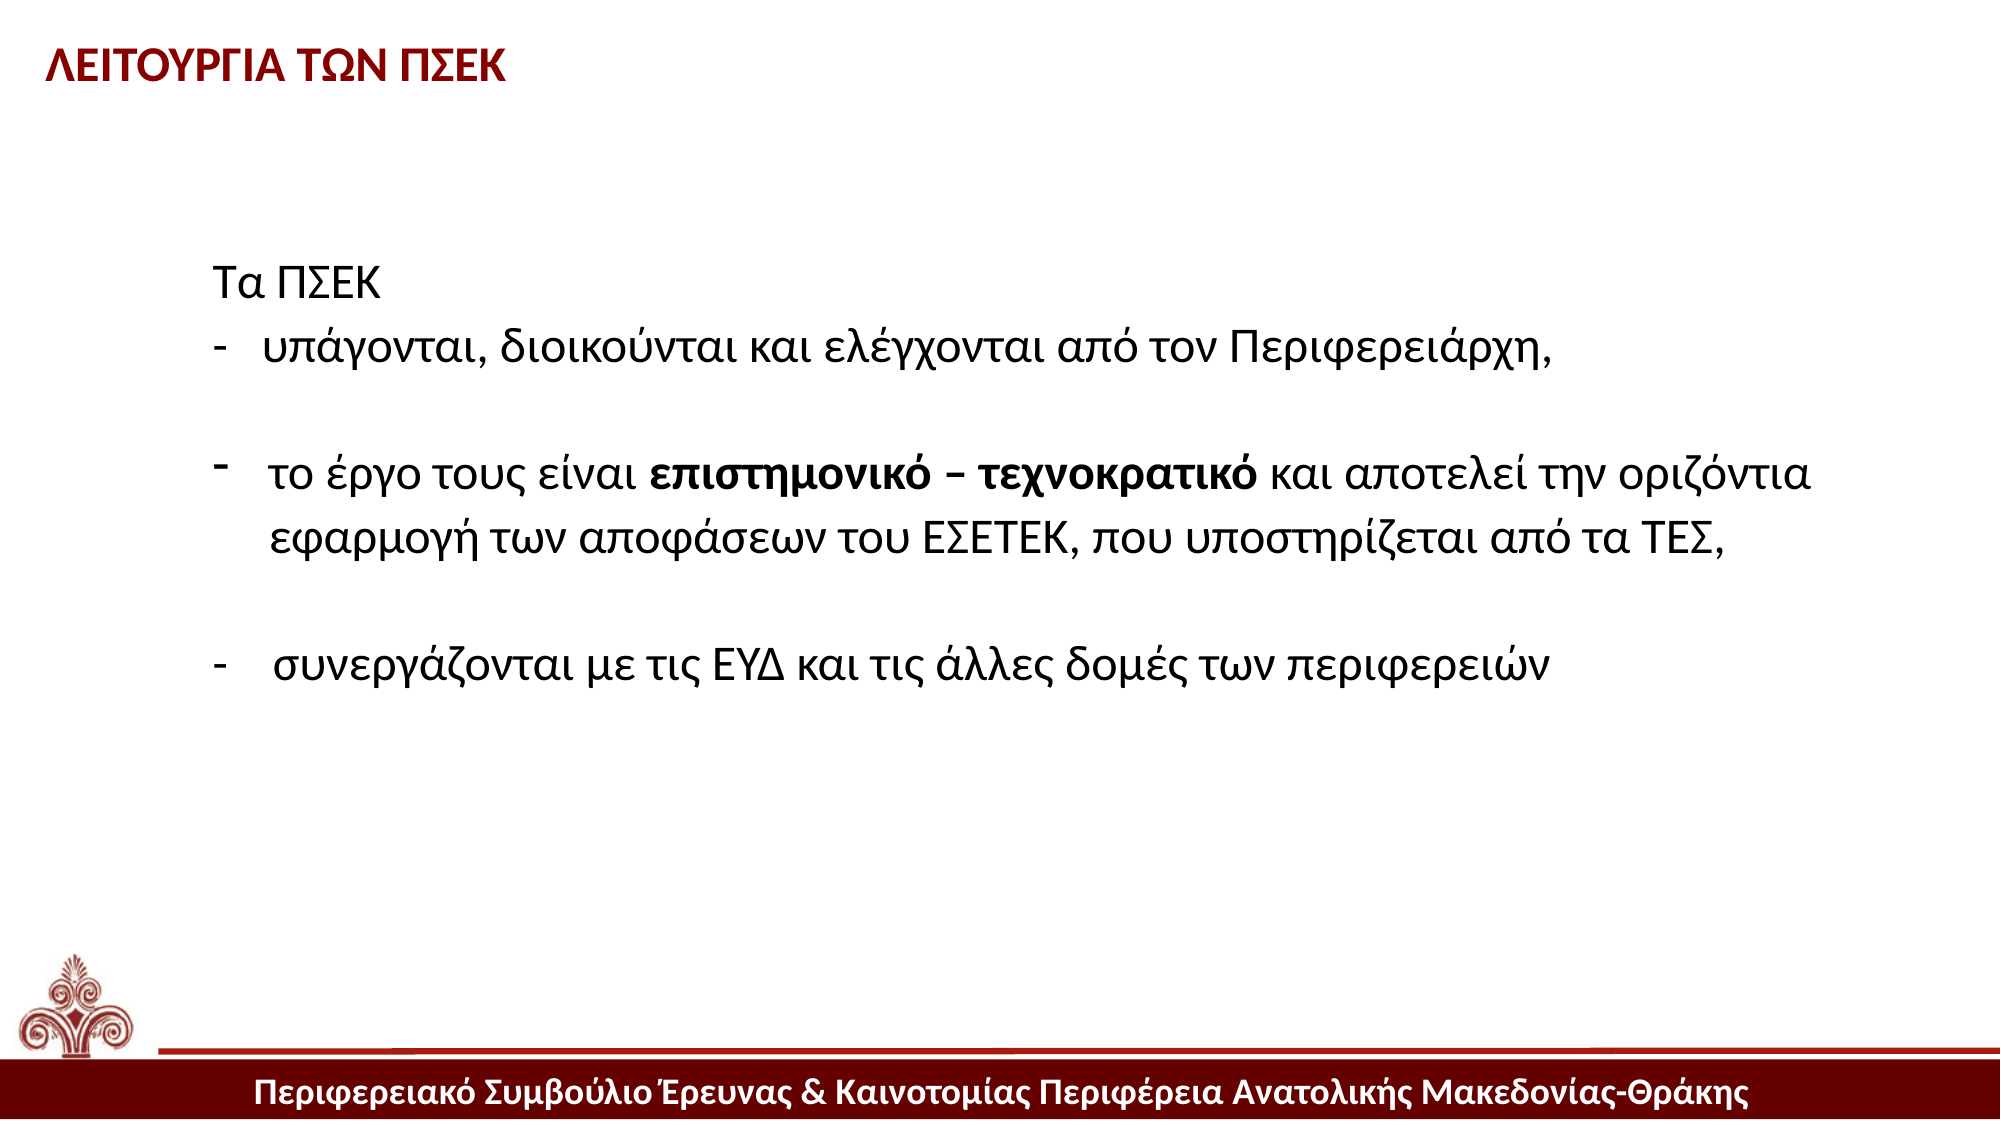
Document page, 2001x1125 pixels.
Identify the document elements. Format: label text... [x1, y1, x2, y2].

text_box ΛΕΙΤΟΥΡΓΙΑ ΤΩΝ ΠΣΕΚ [30, 24, 522, 99]
picture [13, 945, 147, 1072]
text_box Τα ΠΣΕΚ - υπάγονται, διοικούνται και ελέγχονται από τον Περιφερειάρχη, το έργο τους είναι επιστημονικό – τεχνοκρατικό και αποτελεί την οριζόντια εφαρμογή των αποφάσεων του ΕΣΕΤΕΚ, που υποστηρίζεται από τα ΤΕΣ, - συνεργάζονται με τις ΕΥΔ και τις άλλες δομές των περιφερειών [198, 178, 1871, 762]
text_box Περιφερειακό Συμβούλιο Έρευνας & Καινοτομίας Περιφέρεια Ανατολικής Μακεδονίας-Θράκης [0, 1059, 2000, 1120]
